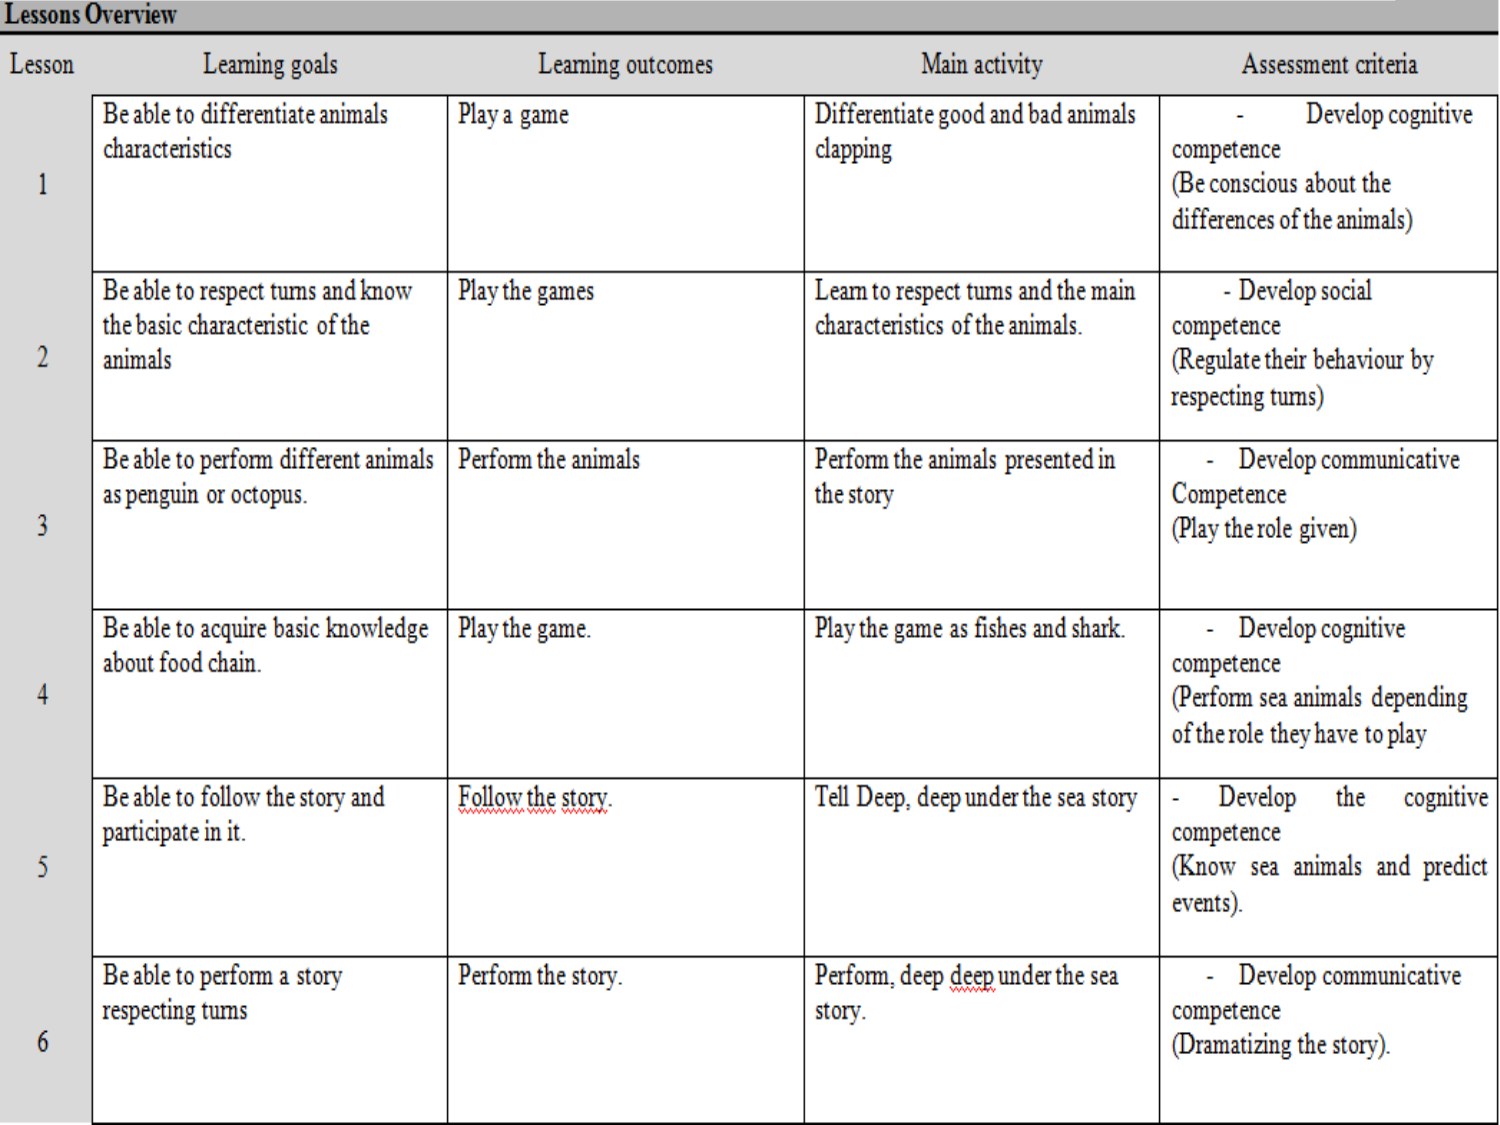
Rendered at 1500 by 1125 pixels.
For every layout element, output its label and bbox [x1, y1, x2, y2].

list [0, 0, 1500, 1125]
